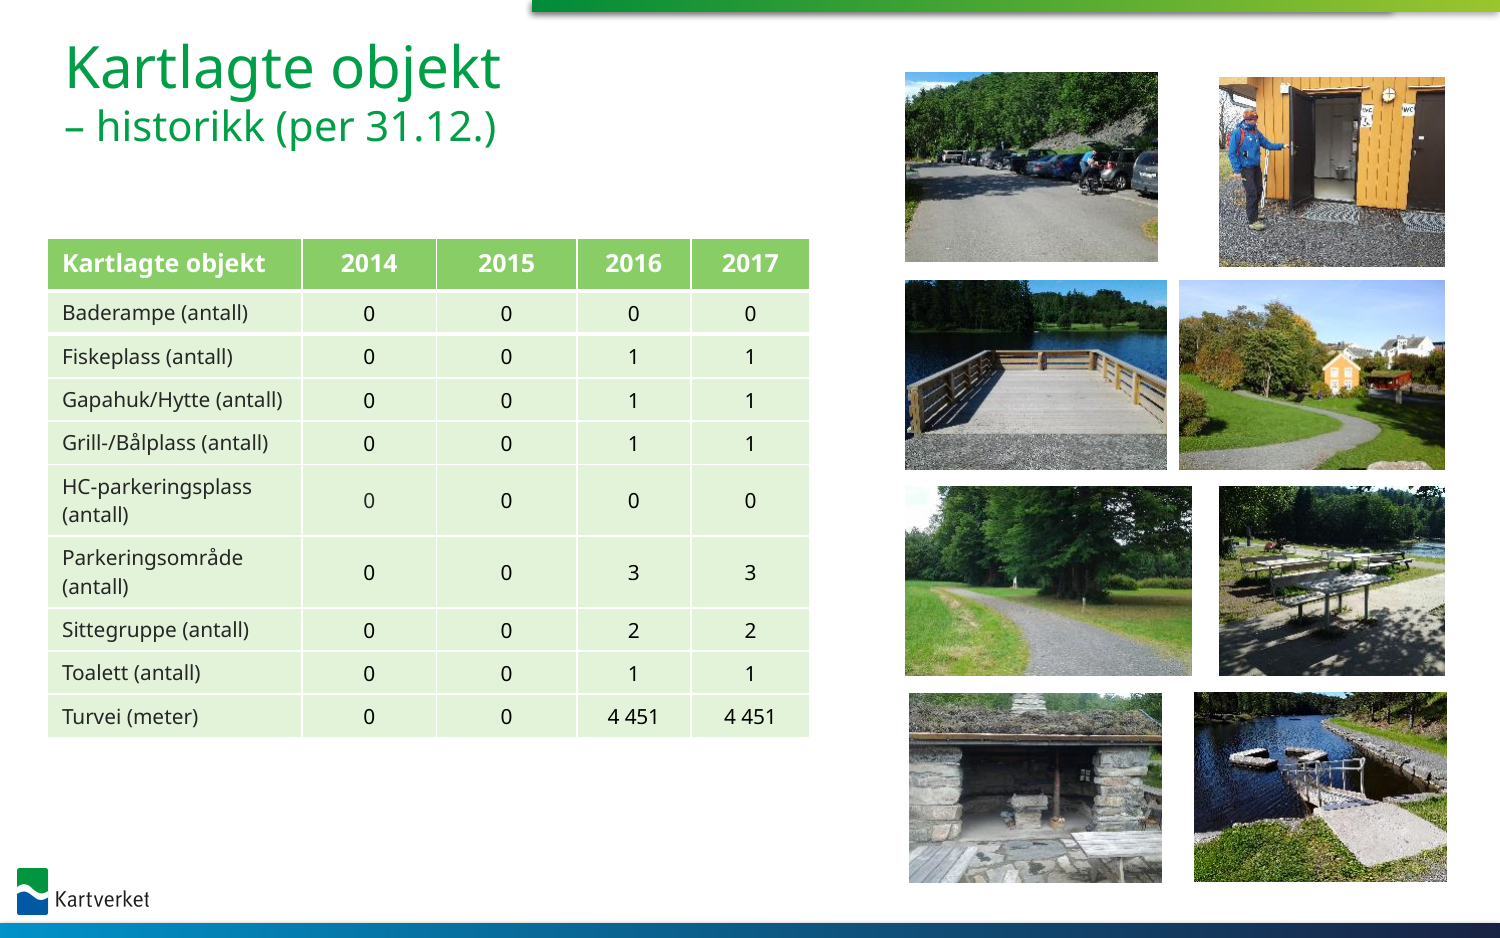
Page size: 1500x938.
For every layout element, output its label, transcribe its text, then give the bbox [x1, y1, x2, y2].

table_cell HC-parkeringsplass (antall) [48, 465, 301, 535]
table_cell 0 [437, 609, 576, 650]
table_cell 4 451 [578, 695, 690, 737]
table_cell 1 [692, 652, 809, 693]
table_cell 1 [578, 652, 690, 693]
table_cell 0 [578, 293, 690, 332]
picture [1194, 692, 1448, 882]
table_cell 0 [437, 422, 576, 464]
table_cell 0 [437, 652, 576, 693]
table_cell 0 [303, 465, 436, 535]
table_cell Parkeringsområde (antall) [48, 537, 301, 607]
table_cell 0 [303, 537, 436, 607]
table_cell 0 [692, 465, 809, 535]
table_cell 2 [578, 609, 690, 650]
picture [905, 72, 1158, 262]
table_cell 2 [692, 609, 809, 650]
table_cell Toalett (antall) [48, 652, 301, 693]
picture [909, 693, 1163, 884]
table_cell 1 [692, 422, 809, 464]
table_cell 3 [578, 537, 690, 607]
text_box Kartlagte objekt – historikk (per 31.12.) [49, 14, 1431, 158]
table_cell 0 [437, 379, 576, 420]
table_cell 1 [692, 336, 809, 377]
table_cell Sittegruppe (antall) [48, 609, 301, 650]
table_cell 3 [692, 537, 809, 607]
picture [905, 280, 1167, 470]
picture [1219, 486, 1445, 676]
table_cell 0 [437, 336, 576, 377]
table_cell 1 [692, 379, 809, 420]
table_cell 1 [578, 336, 690, 377]
table_cell Turvei (meter) [48, 695, 301, 737]
table_cell Grill-/Bålplass (antall) [48, 422, 301, 464]
table_cell 0 [303, 422, 436, 464]
table_header 2017 [692, 239, 809, 289]
table_cell 0 [303, 379, 436, 420]
table_cell 0 [303, 293, 436, 332]
table_cell 0 [437, 465, 576, 535]
picture [905, 486, 1193, 676]
table_cell 0 [578, 465, 690, 535]
table_cell 0 [303, 609, 436, 650]
table_cell Baderampe (antall) [48, 293, 301, 332]
table_cell 0 [437, 695, 576, 737]
table_cell 1 [578, 379, 690, 420]
table_cell 0 [303, 336, 436, 377]
picture [1179, 280, 1445, 470]
table_header Kartlagte objekt [48, 239, 301, 289]
table_cell 1 [578, 422, 690, 464]
table_cell 0 [303, 652, 436, 693]
picture [1219, 77, 1445, 267]
table_header 2015 [437, 239, 576, 289]
table_cell 0 [303, 695, 436, 737]
table_header 2016 [578, 239, 690, 289]
table_cell Gapahuk/Hytte (antall) [48, 379, 301, 420]
table_cell 4 451 [692, 695, 809, 737]
table_cell Fiskeplass (antall) [48, 336, 301, 377]
table_header 2014 [303, 239, 436, 289]
table_cell 0 [692, 293, 809, 332]
table_cell 0 [437, 293, 576, 332]
table_cell 0 [437, 537, 576, 607]
